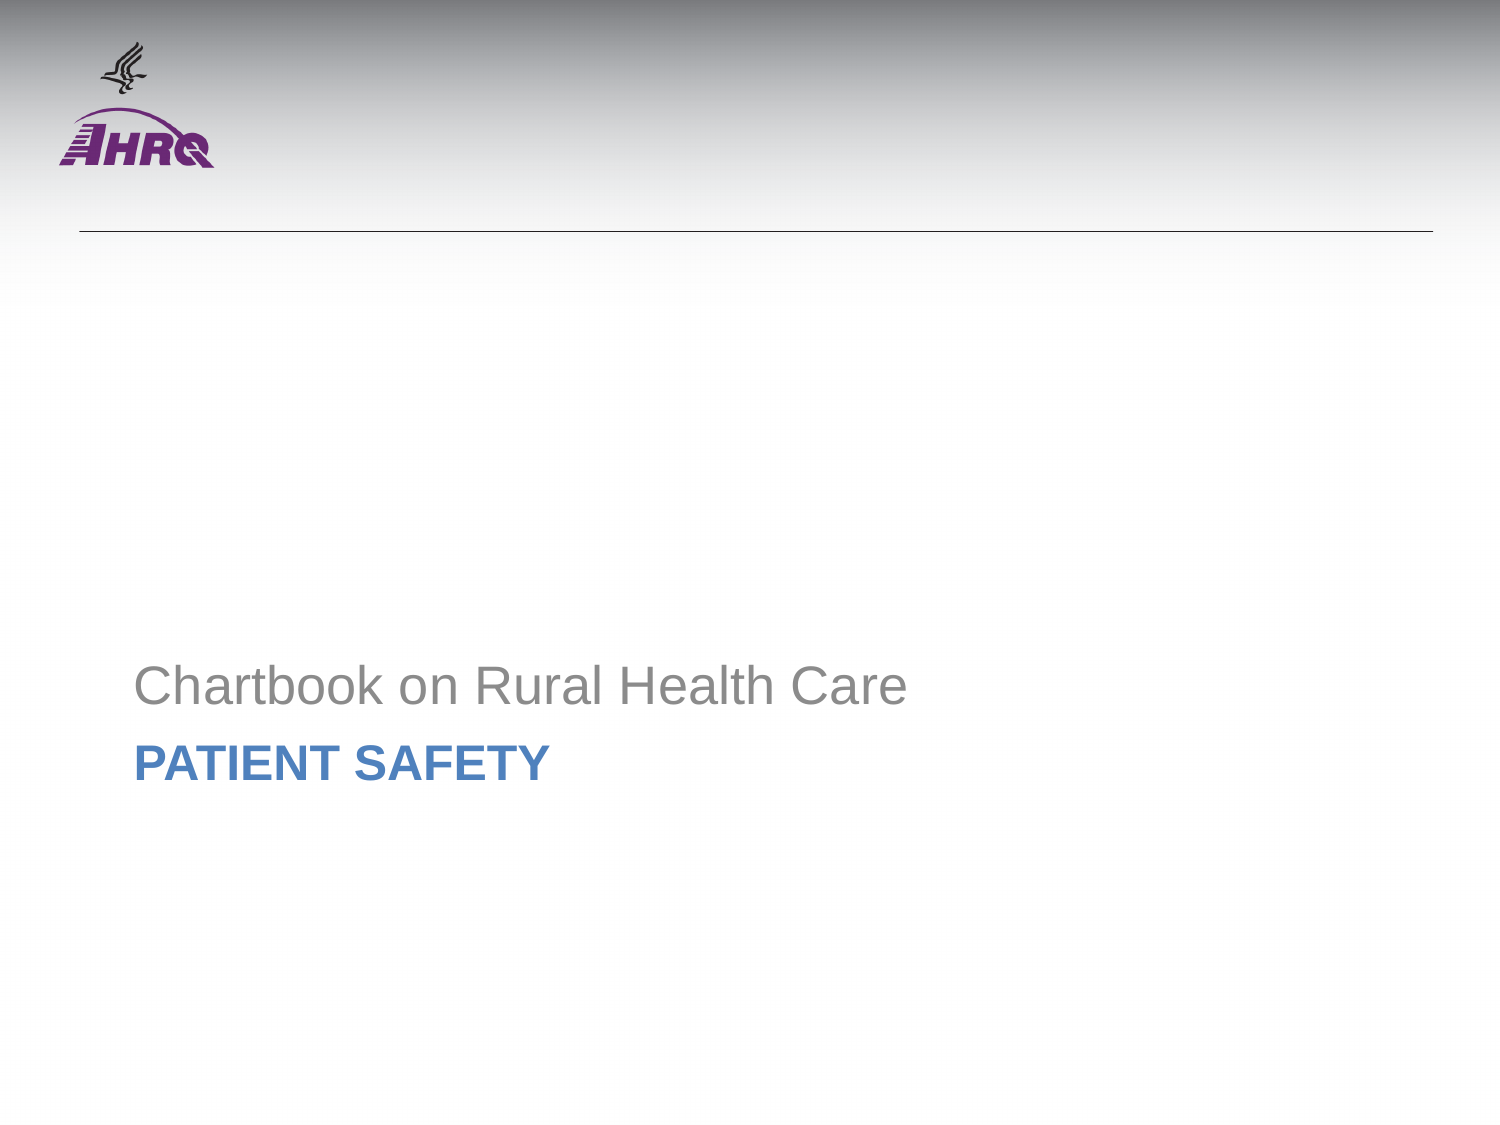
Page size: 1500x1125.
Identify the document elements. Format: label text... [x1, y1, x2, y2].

list Chartbook on Rural Health Care [118, 476, 1394, 723]
title Patient Safety [118, 723, 1394, 947]
picture [0, 0, 1500, 1125]
